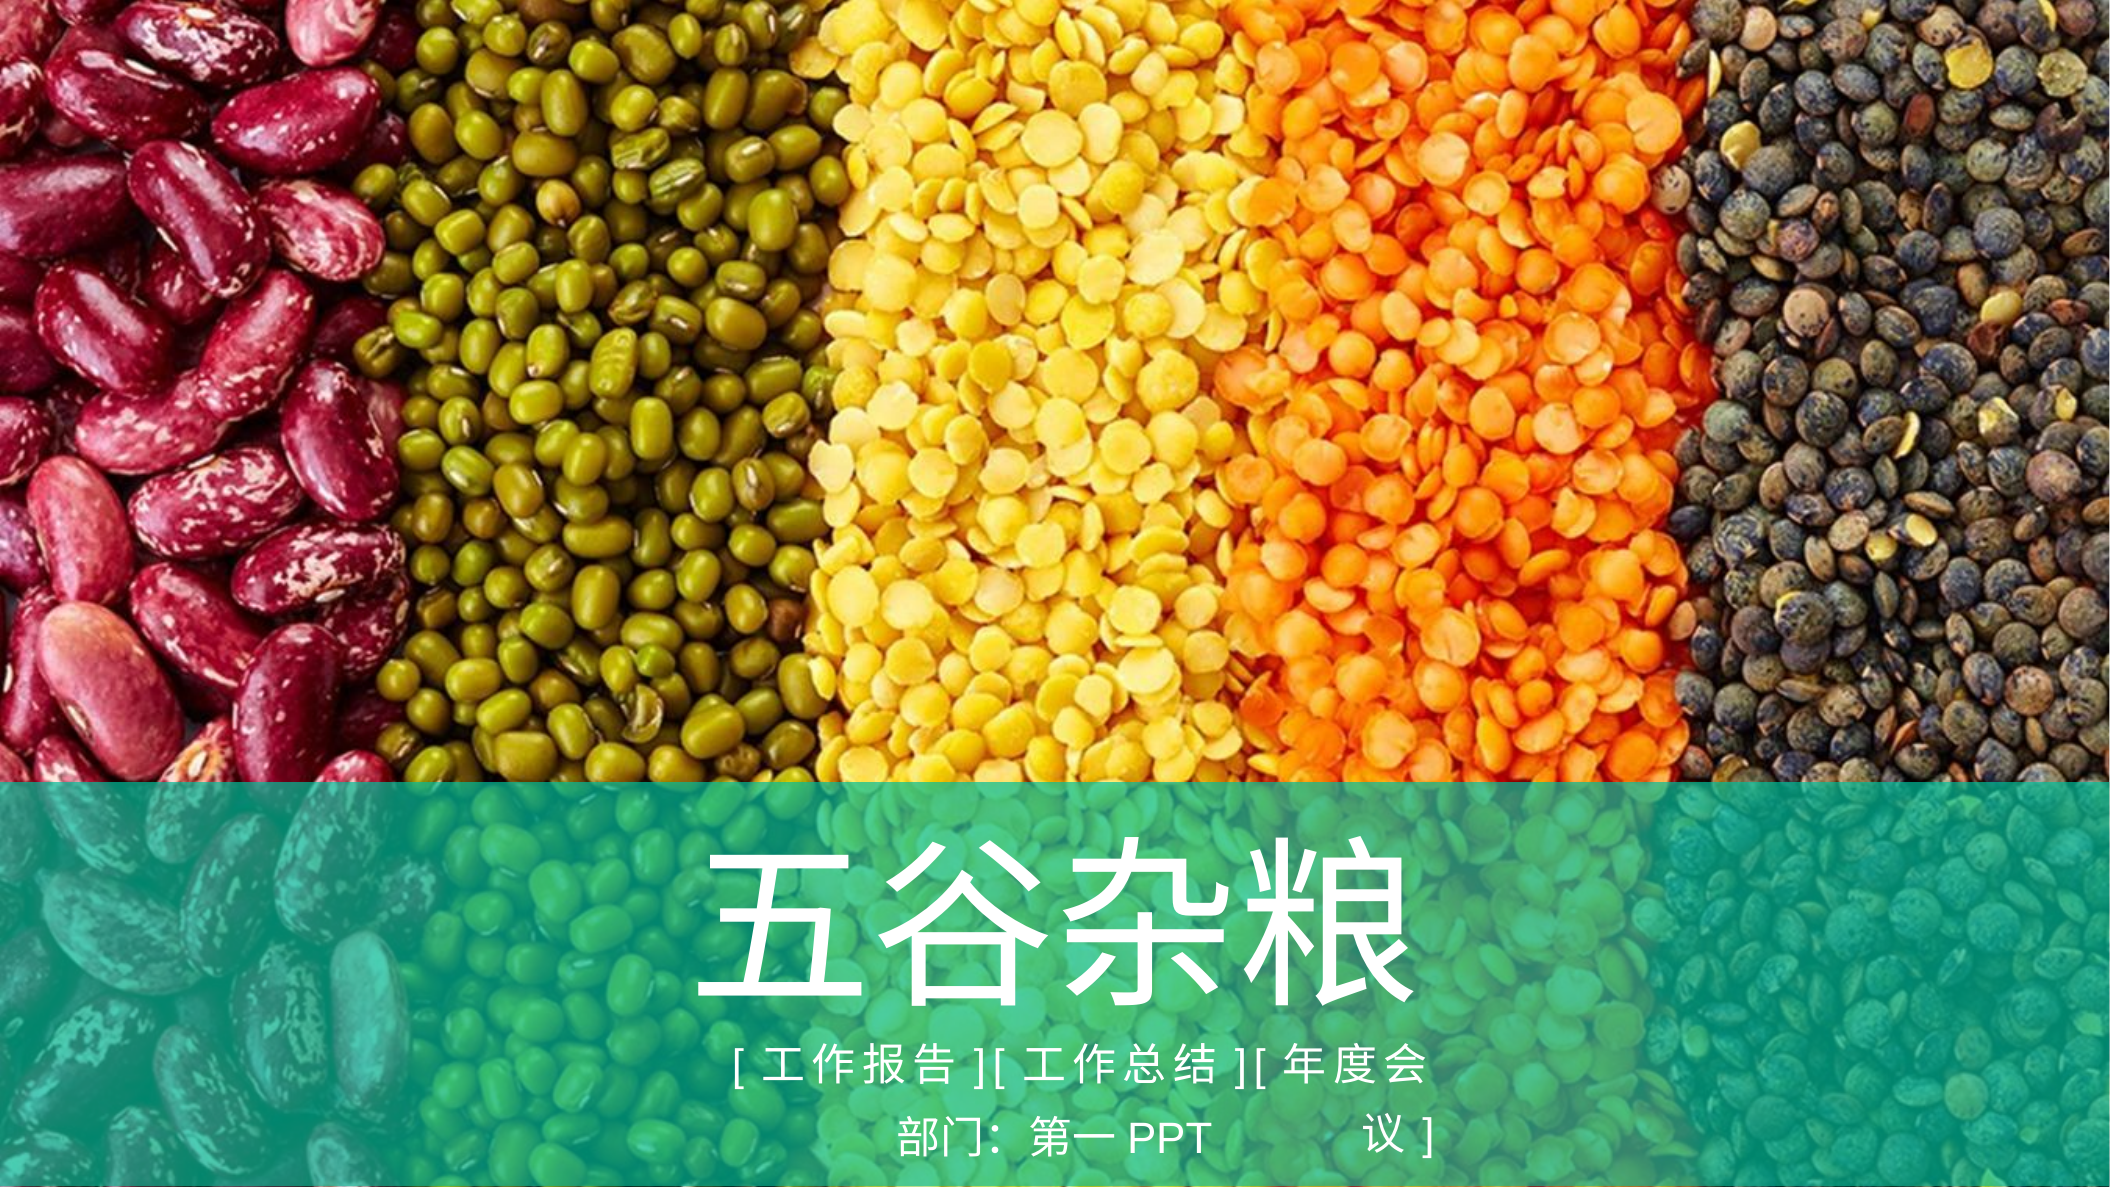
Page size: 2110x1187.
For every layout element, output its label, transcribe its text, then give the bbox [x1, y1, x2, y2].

text_box [0, 781, 2110, 1187]
text_box [0, 0, 2110, 781]
text_box [工作报告][工作总结][年度会议] [659, 1036, 1450, 1166]
text_box 部门：第一PPT [703, 1086, 1406, 1170]
text_box 五谷杂粮 [603, 735, 1506, 1036]
